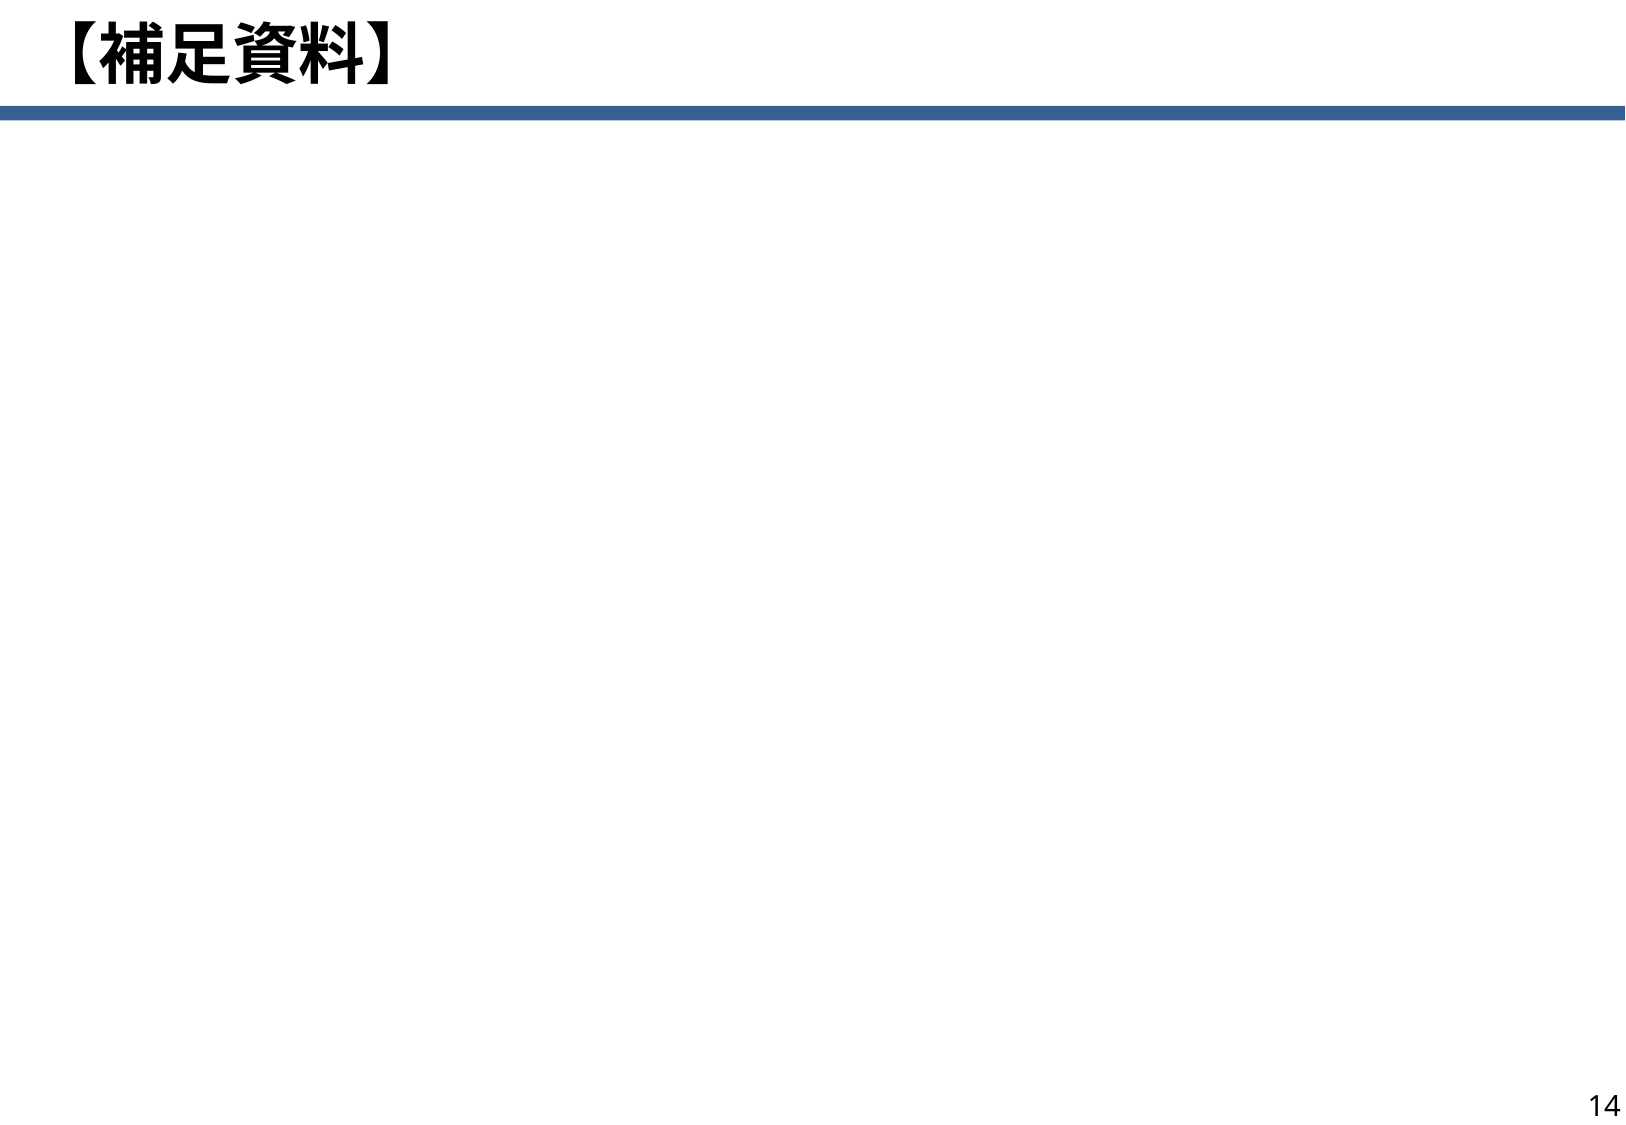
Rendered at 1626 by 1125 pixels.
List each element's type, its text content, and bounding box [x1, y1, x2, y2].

text_box 13 [1533, 1087, 1621, 1125]
title 【補足資料】 [31, 12, 1578, 92]
